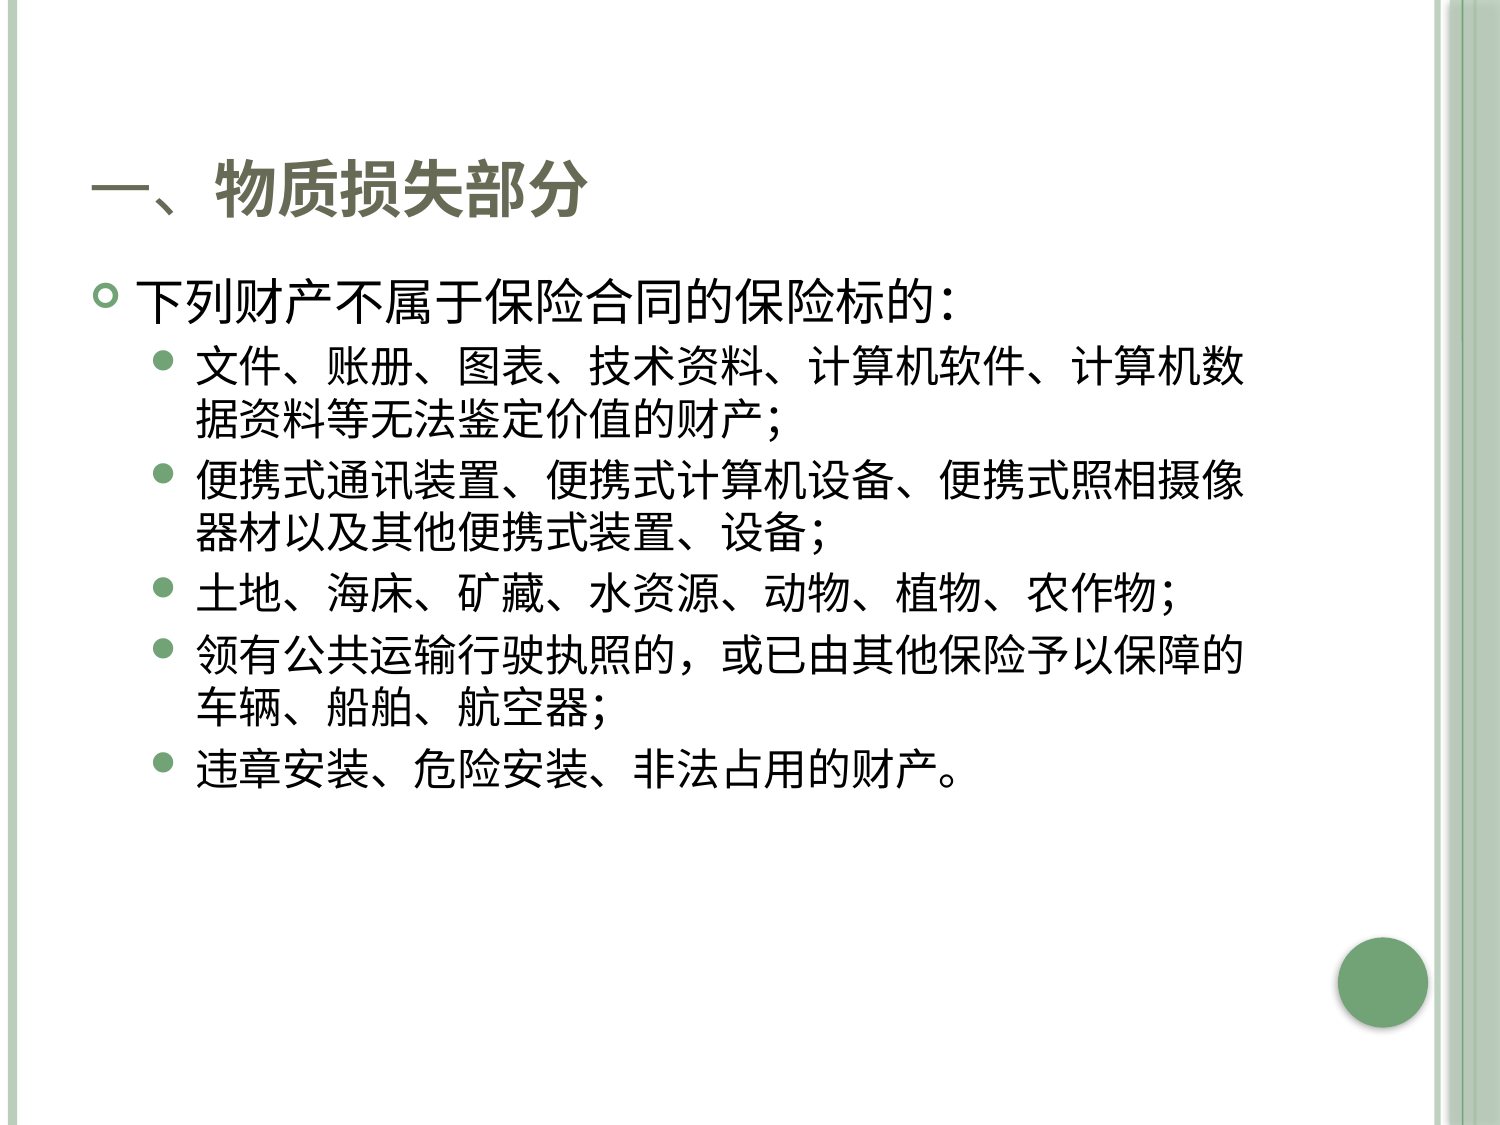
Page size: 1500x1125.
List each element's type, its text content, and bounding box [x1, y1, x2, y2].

title 一、物质损失部分 [75, 45, 1300, 233]
list 下列财产不属于保险合同的保险标的： 文件、账册、图表、技术资料、计算机软件、计算机数据资料等无法鉴定价值的财产； 便携式通讯装置、便携式计算机设备、便携式照相摄像器材以及其他便携式装置、设备； 土地、海床、矿藏、水资源、动物、植物、农作物； 领有公共运输行驶执照的，或已由其他保险予以保障的车辆、船舶、航空器； 违章安装、危险安装、非法占用的财产。 [74, 262, 1301, 1063]
